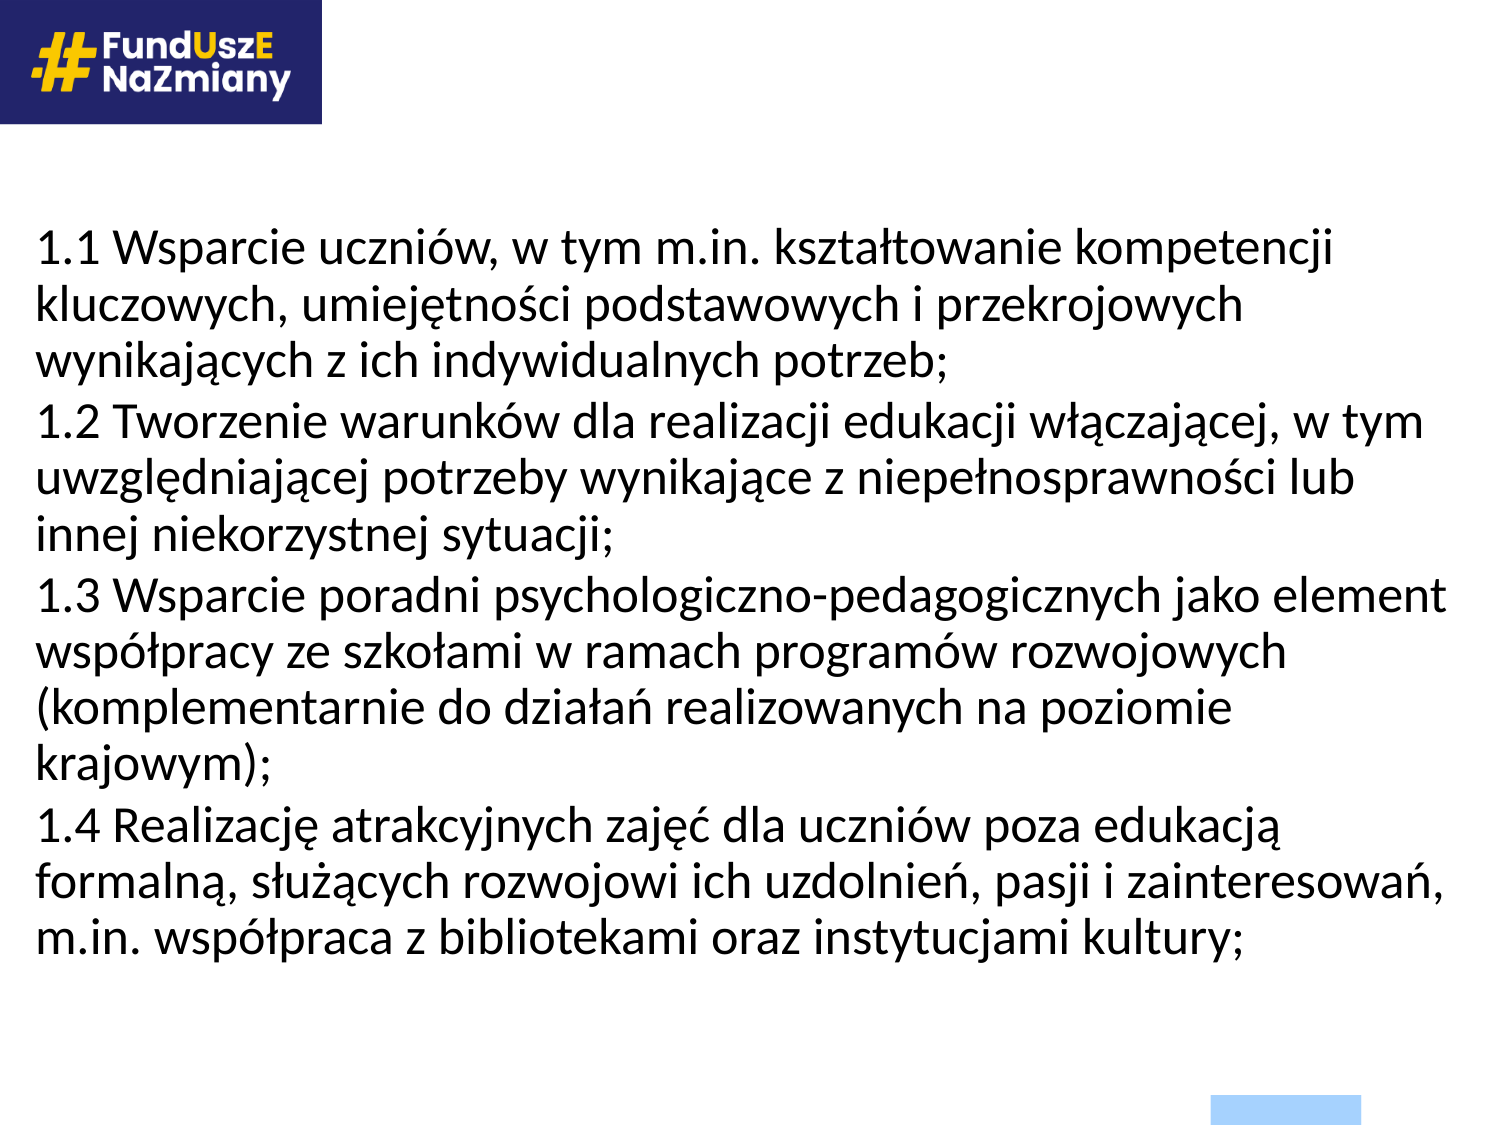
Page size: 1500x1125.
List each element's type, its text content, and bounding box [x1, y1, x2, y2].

list 1.1 Wsparcie uczniów, w tym m.in. kształtowanie kompetencji kluczowych, umiejętności podstawowych i przekrojowych wynikających z ich indywidualnych potrzeb; 1.2 Tworzenie warunków dla realizacji edukacji włączającej, w tym uwzględniającej potrzeby wynikające z niepełnosprawności lub innej niekorzystnej sytuacji; 1.3 Wsparcie poradni psychologiczno-pedagogicznych jako element współpracy ze szkołami w ramach programów rozwojowych (komplementarnie do działań realizowanych na poziomie krajowym); 1.4 Realizację atrakcyjnych zajęć dla uczniów poza edukacją formalną, służących rozwojowi ich uzdolnień, pasji i zainteresowań, m.in. współpraca z bibliotekami oraz instytucjami kultury; [20, 189, 1475, 1047]
picture [0, 0, 1500, 1125]
